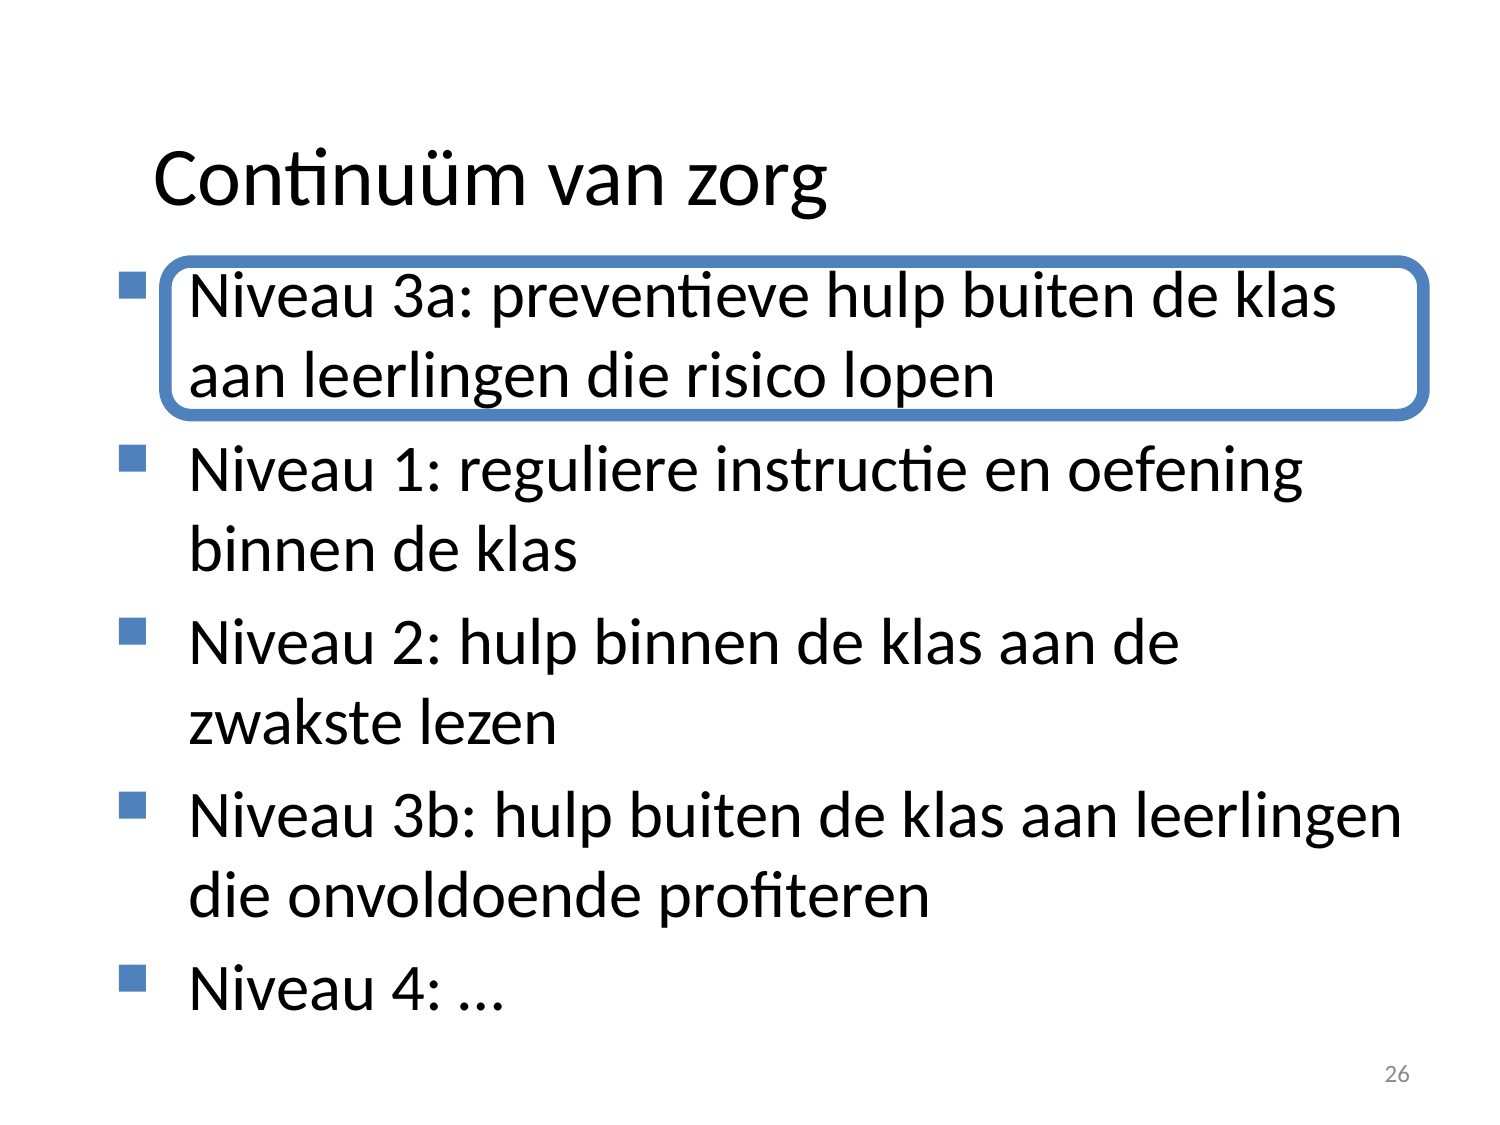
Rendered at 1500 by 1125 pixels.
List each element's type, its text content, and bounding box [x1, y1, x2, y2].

text_box Continuüm van zorg [138, 78, 1489, 266]
text_box Niveau 3a: preventieve hulp buiten de klas aan leerlingen die risico lopen Niveau 1: reguliere instructie en oefening binnen de klas Niveau 2: hulp binnen de klas aan de zwakste lezen Niveau 3b: hulp buiten de klas aan leerlingen die onvoldoende profiteren Niveau 4: … [100, 243, 1424, 634]
slide_number 26 [1074, 1042, 1425, 1103]
text_box [165, 261, 1424, 416]
